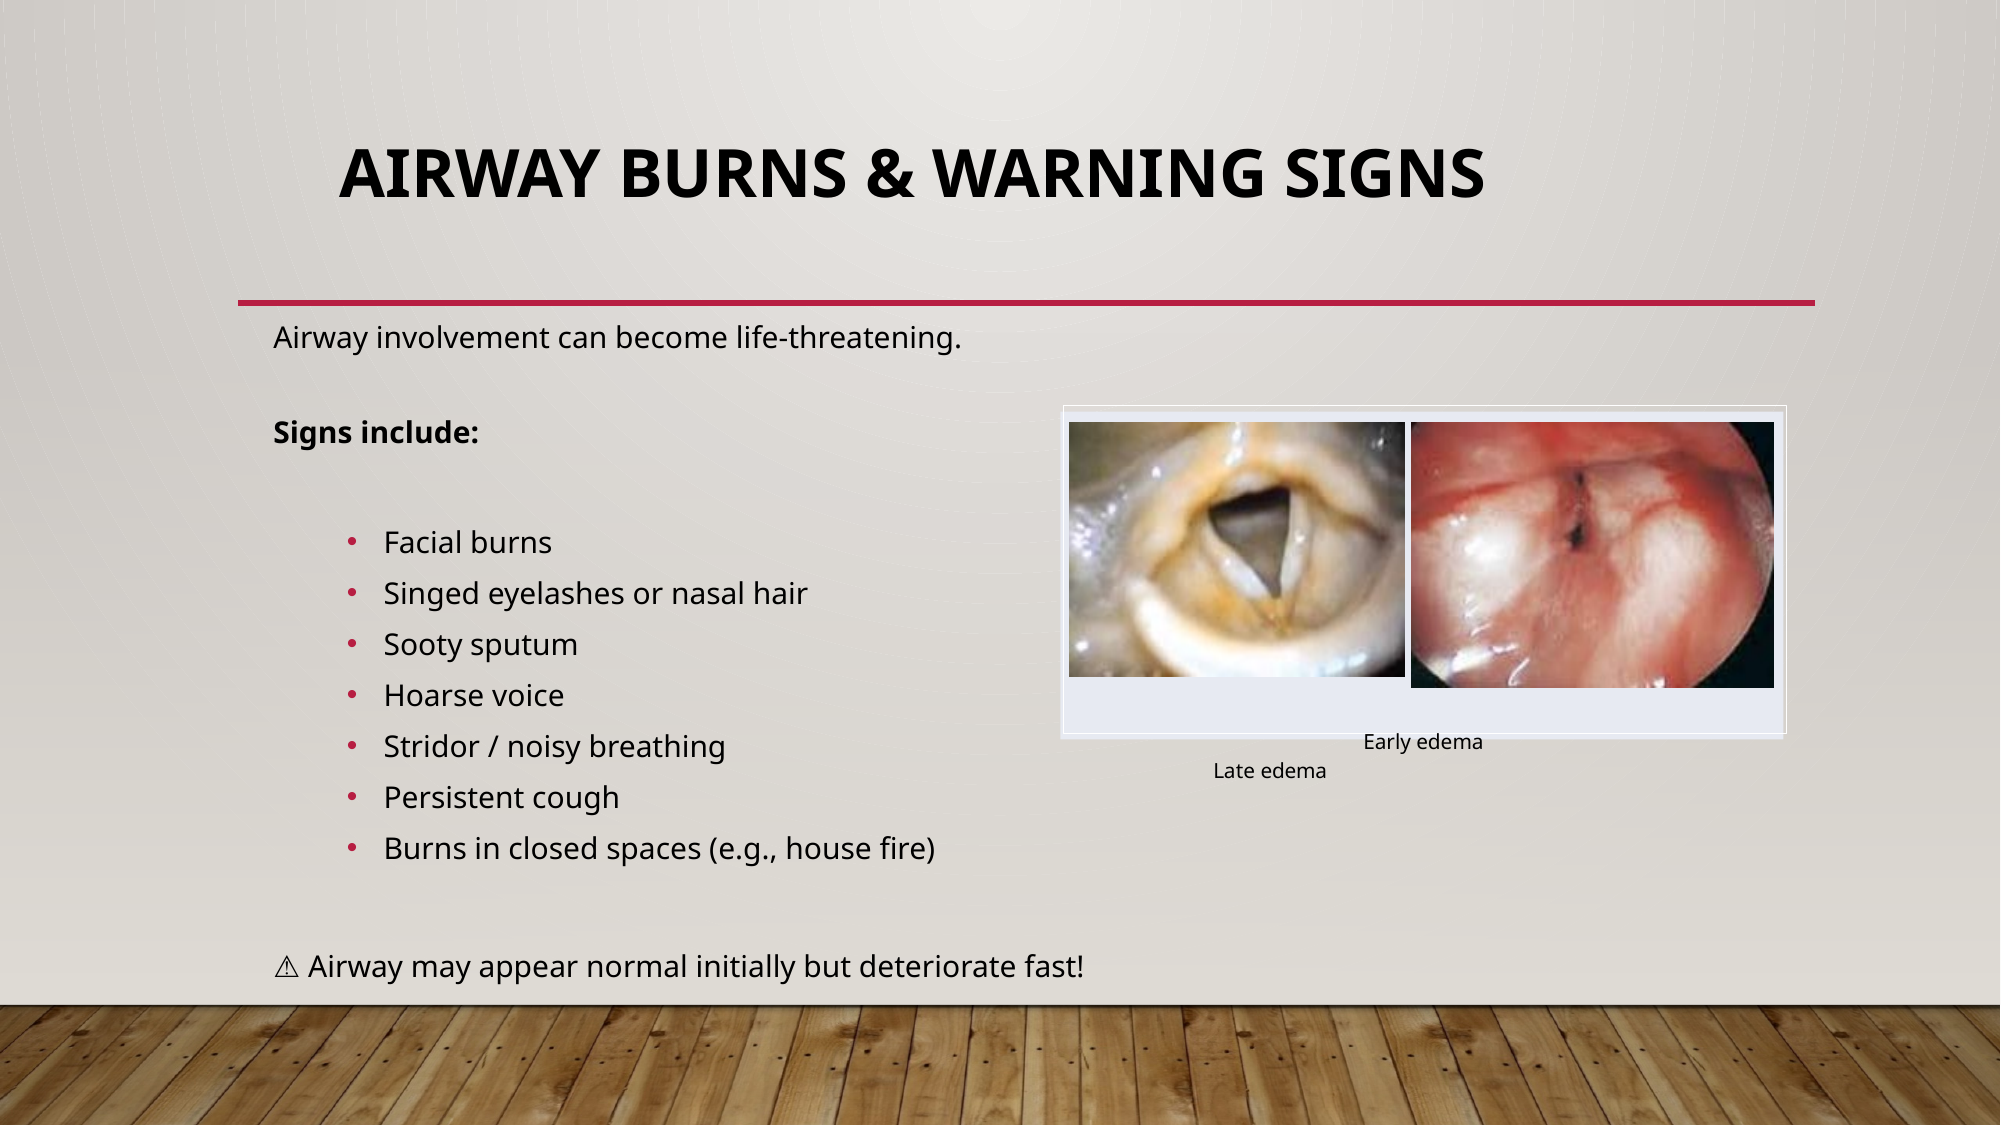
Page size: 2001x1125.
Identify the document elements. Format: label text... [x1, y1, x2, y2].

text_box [1060, 405, 1787, 740]
picture [0, 1005, 2000, 1125]
list Airway involvement can become life-threatening. Signs include: Facial burns Singed eyelashes or nasal hair Sooty sputum Hoarse voice Stridor / noisy breathing Persistent cough Burns in closed spaces (e.g., house fire) ⚠️ Airway may appear normal initially but deteriorate fast! [258, 304, 1863, 993]
title Airway Burns & Warning Signs [238, 131, 1814, 305]
